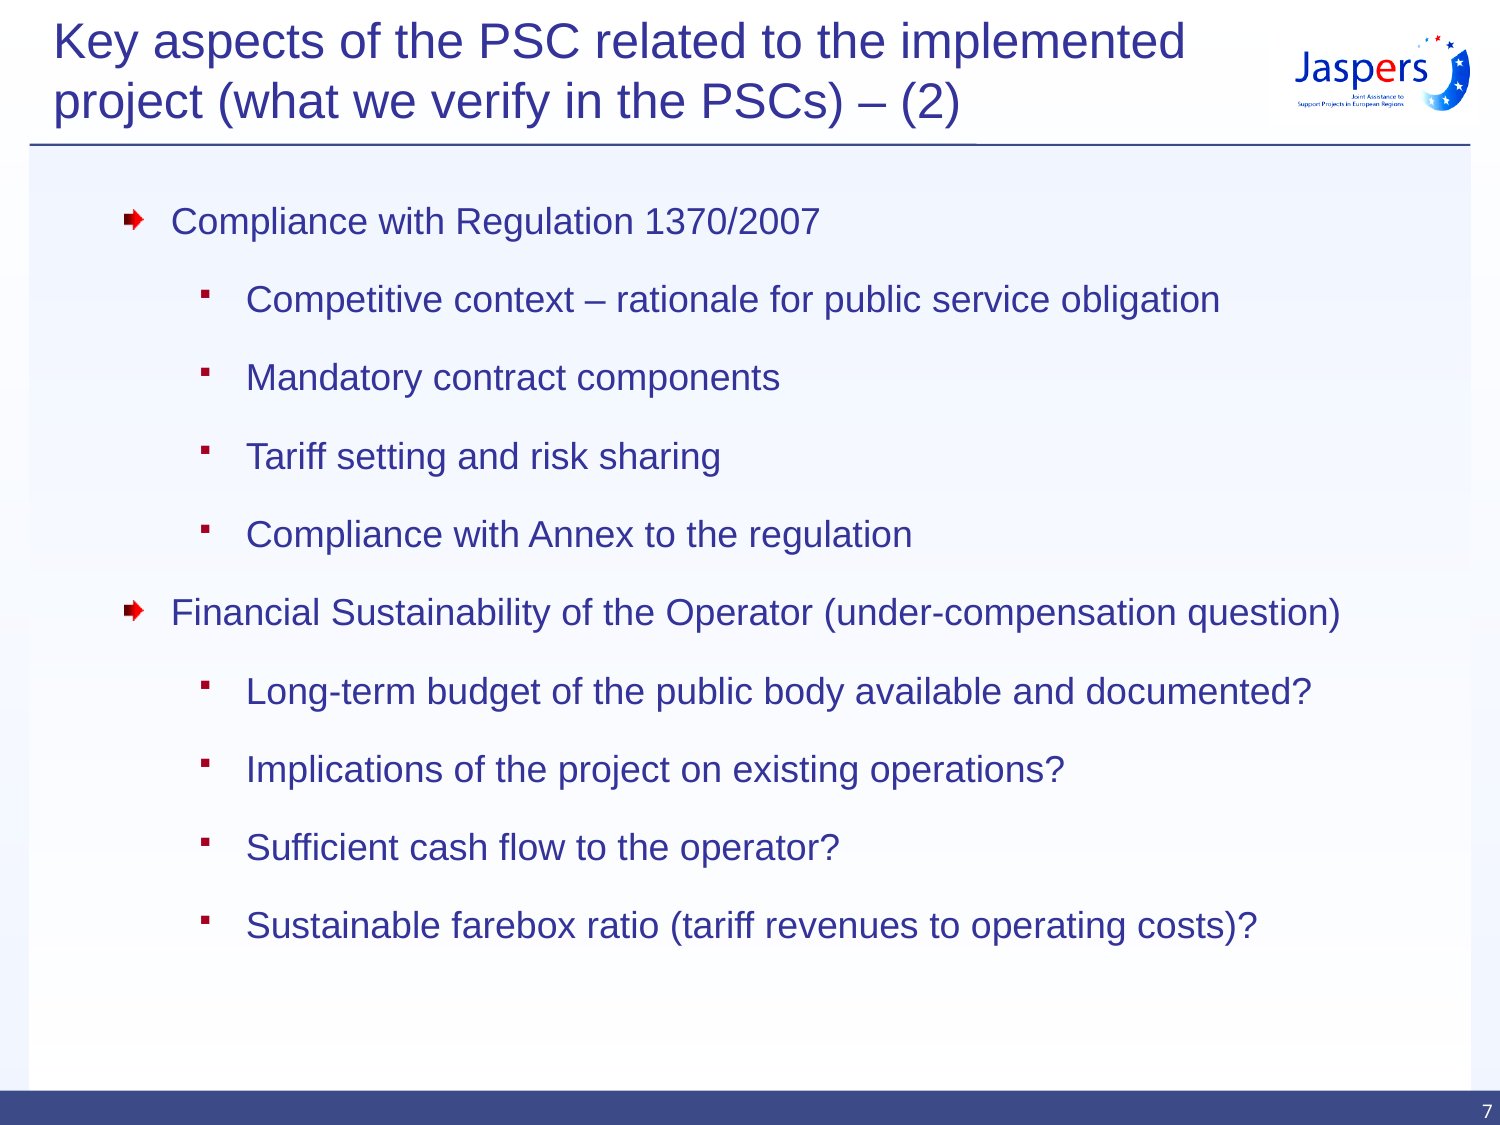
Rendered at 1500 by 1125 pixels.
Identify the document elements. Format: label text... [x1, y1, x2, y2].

text_box Key aspects of the PSC related to the implemented project (what we verify in the PSCs) – (2) [38, 0, 1332, 138]
picture [124, 209, 144, 230]
text_box Compliance with Regulation 1370/2007 Competitive context – rationale for public service obligation Mandatory contract components Tariff setting and risk sharing Compliance with Annex to the regulation Financial Sustainability of the Operator (under-compensation question) Long-term budget of the public body available and documented? Implications of the project on existing operations? Sufficient cash flow to the operator? Sustainable farebox ratio (tariff revenues to operating costs)? [38, 189, 1451, 1083]
picture [124, 600, 144, 621]
slide_number 7 [1195, 1091, 1500, 1125]
